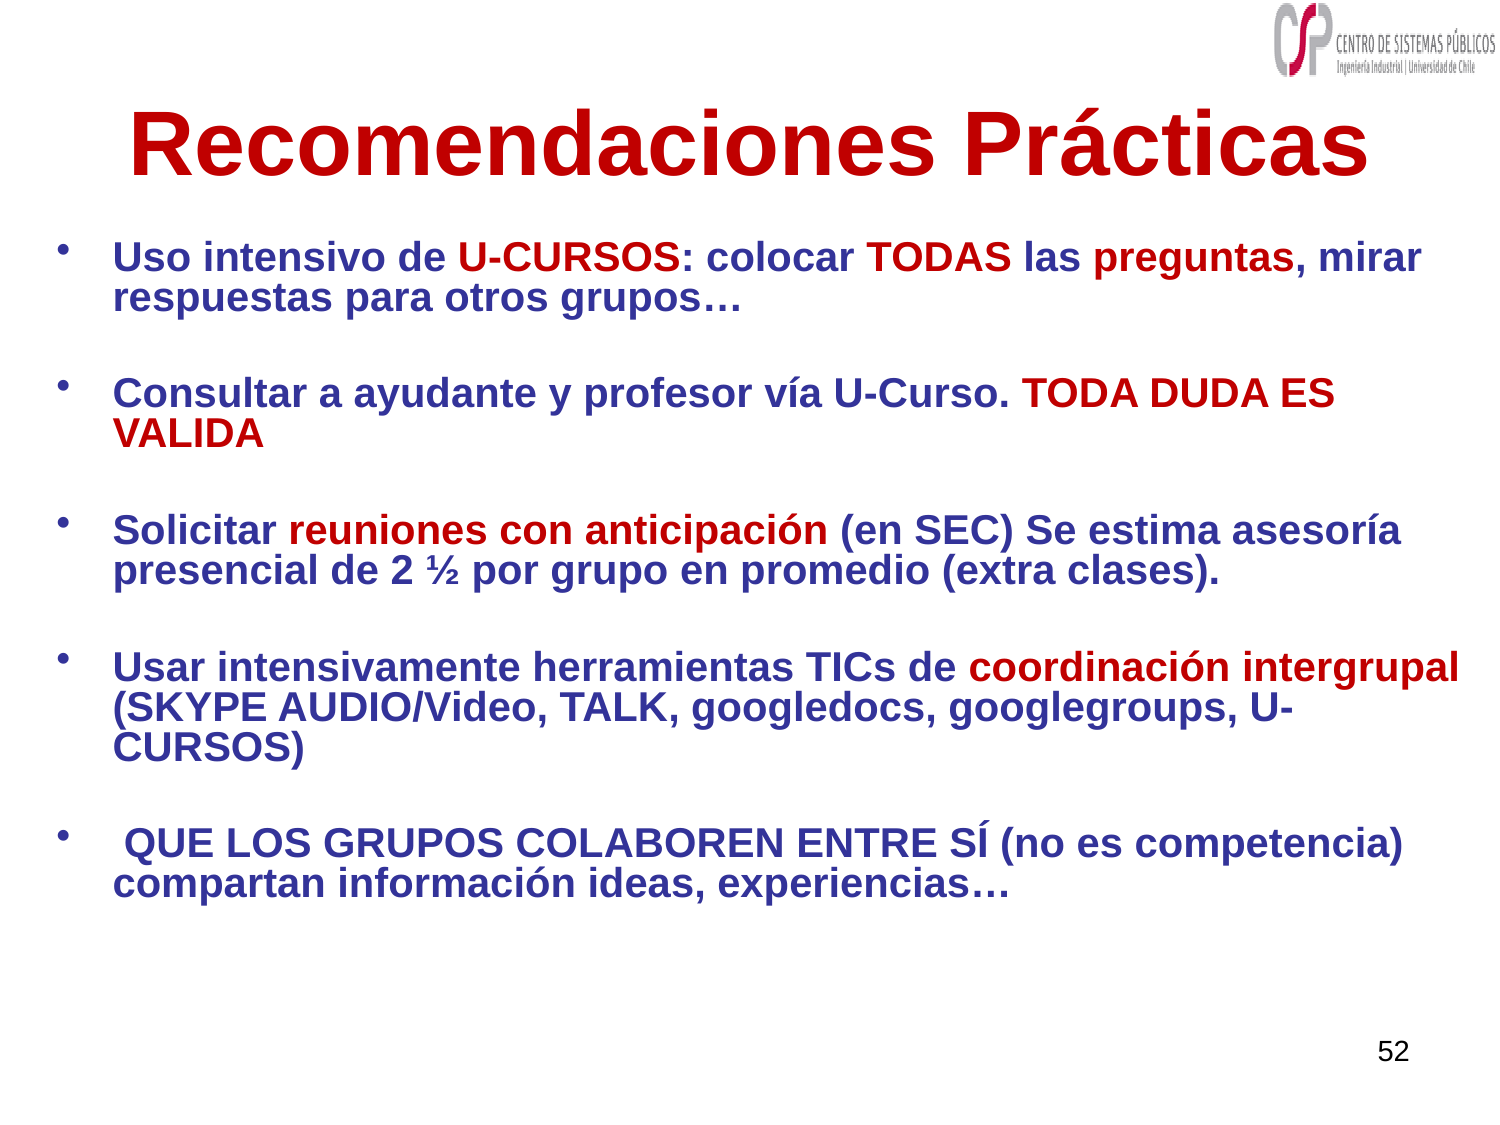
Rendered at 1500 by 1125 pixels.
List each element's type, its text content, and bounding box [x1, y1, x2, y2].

picture [1269, 0, 1500, 82]
list Uso intensivo de U-CURSOS: colocar TODAS las preguntas, mirar respuestas para otros grupos… Consultar a ayudante y profesor vía U-Curso. TODA DUDA ES VALIDA Solicitar reuniones con anticipación (en SEC) Se estima asesoría presencial de 2 ½ por grupo en promedio (extra clases). Usar intensivamente herramientas TICs de coordinación intergrupal (SKYPE AUDIO/Video, TALK, googledocs, googlegroups, U-CURSOS) QUE LOS GRUPOS COLABOREN ENTRE SÍ (no es competencia) compartan información ideas, experiencias… [40, 231, 1500, 975]
title Recomendaciones Prácticas [74, 44, 1426, 231]
slide_number 52 [1074, 1024, 1426, 1103]
